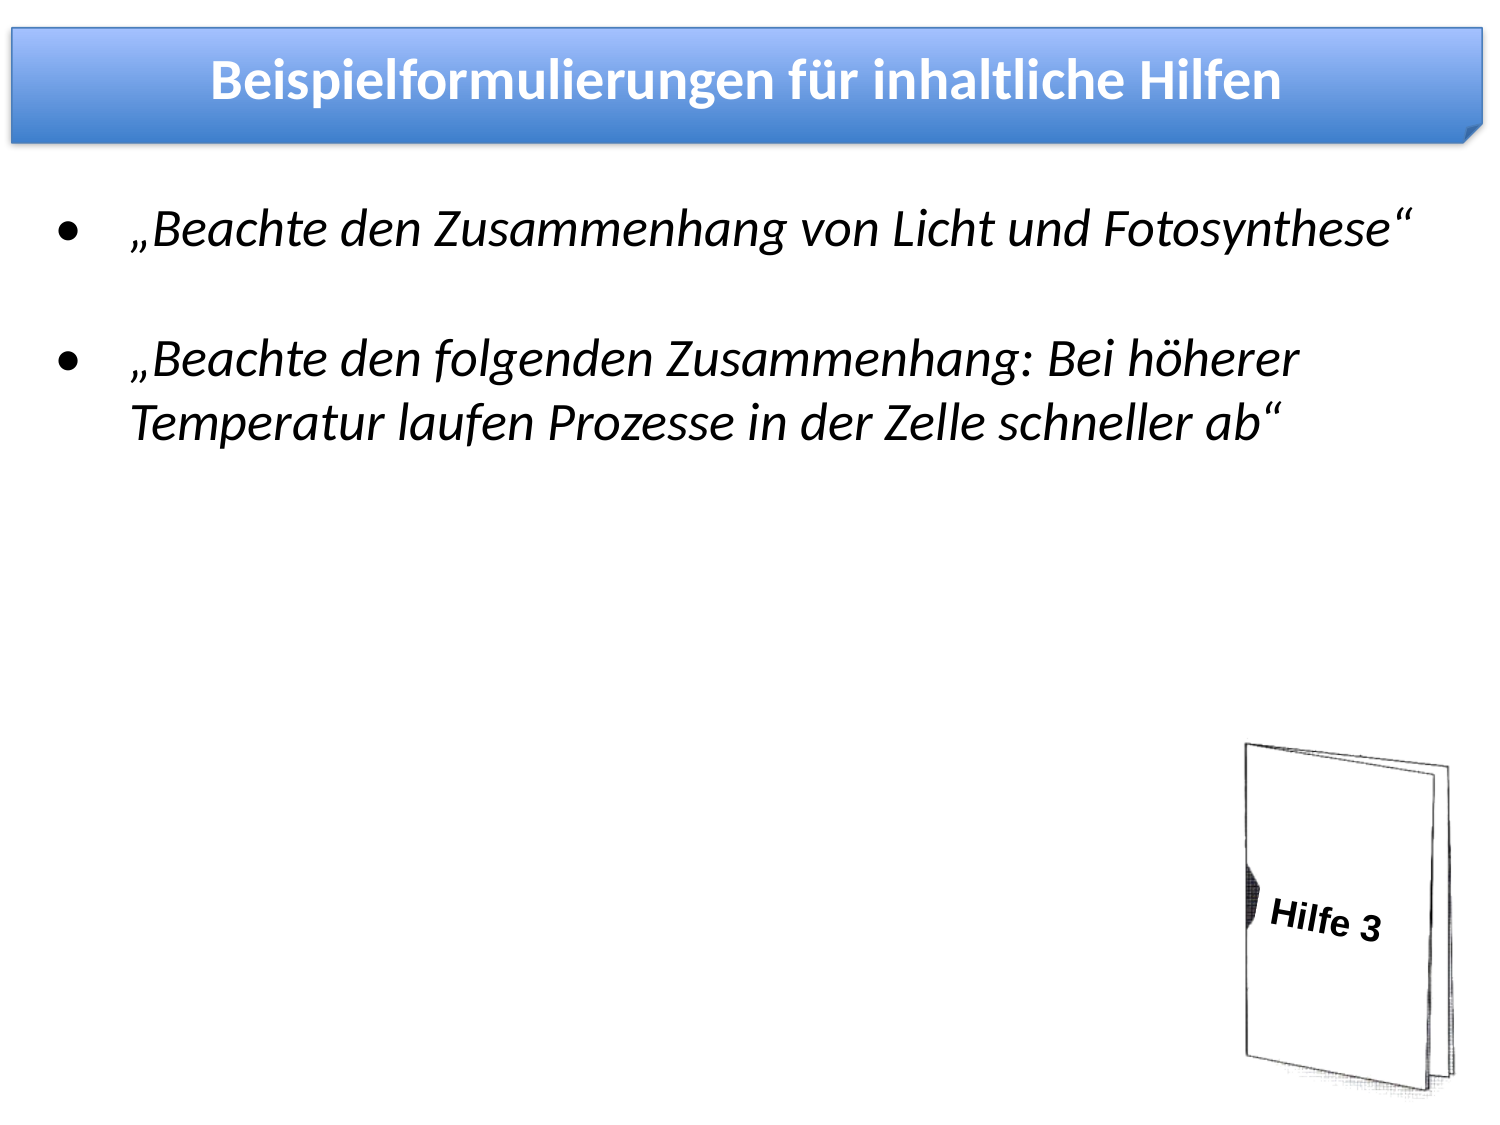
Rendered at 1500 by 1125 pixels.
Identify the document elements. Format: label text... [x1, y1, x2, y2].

text_box • „Beachte den Zusammenhang von Licht und Fotosynthese“ • „Beachte den folgenden Zusammenhang: Bei höherer Temperatur laufen Prozesse in der Zelle schneller ab“ [39, 184, 1447, 460]
picture [1200, 727, 1490, 1108]
text_box Beispielformulierungen für inhaltliche Hilfen [11, 26, 1483, 144]
